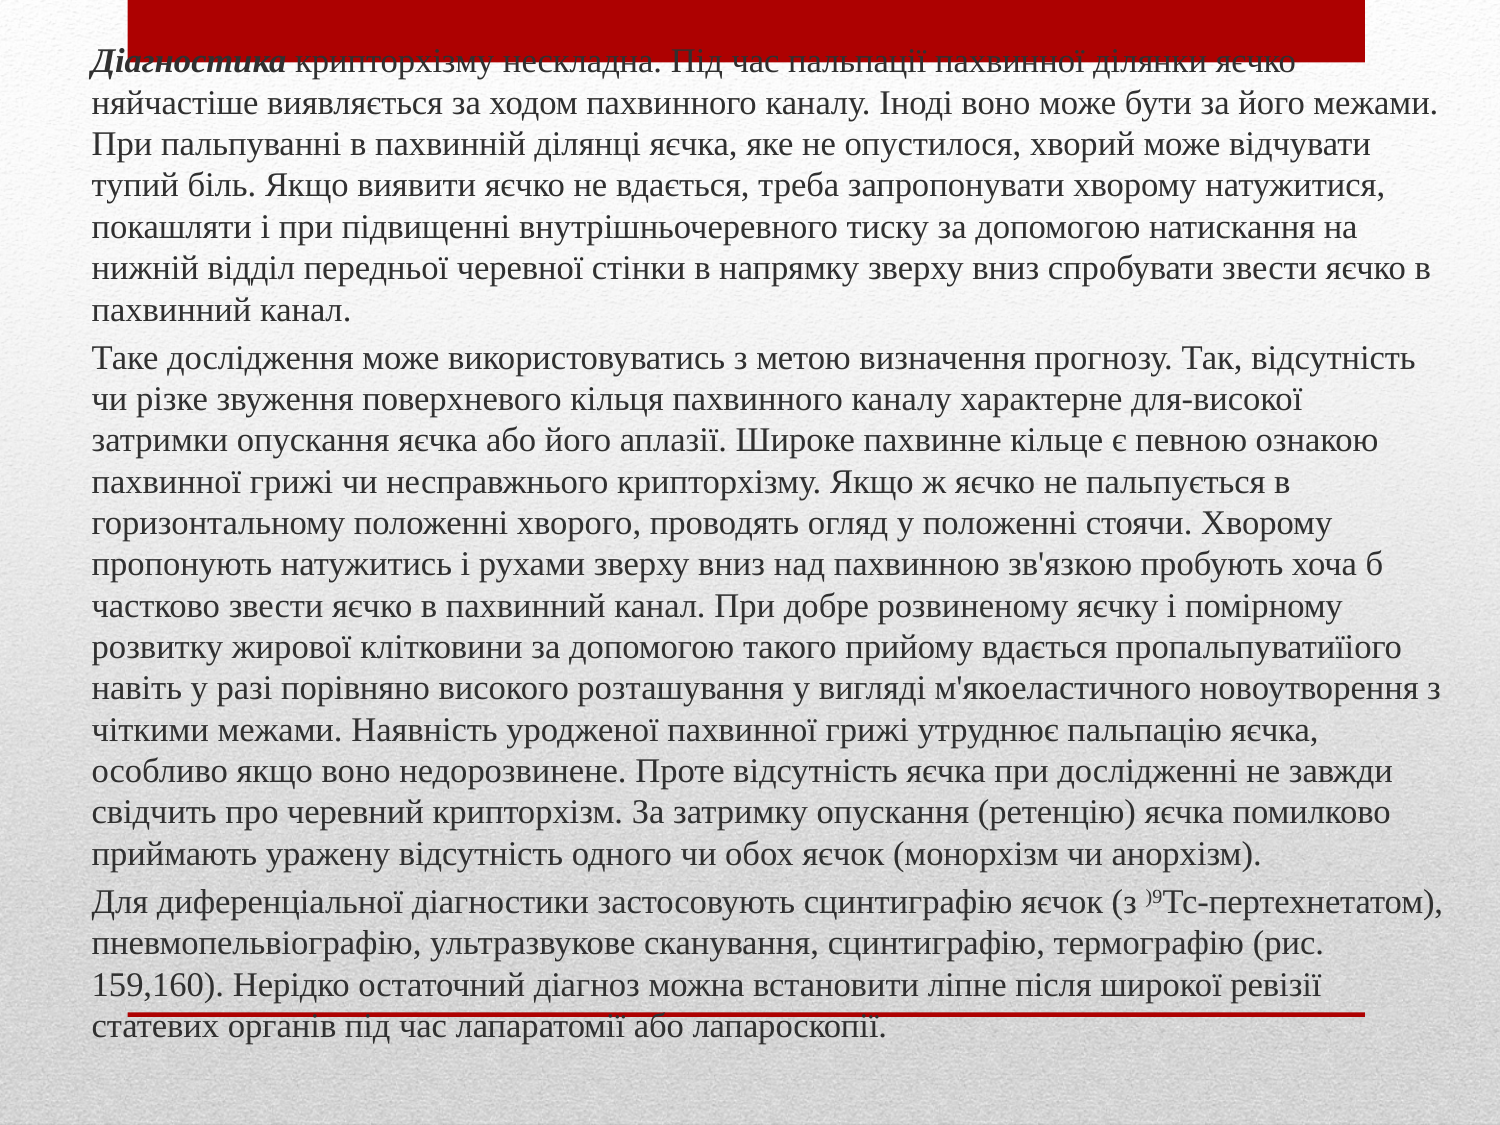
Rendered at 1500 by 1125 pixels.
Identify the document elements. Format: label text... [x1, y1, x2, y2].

list Діагностика крипторхізму нескладна. Під час пальпації пахвинної ділянки яєчко няйчастіше виявляється за ходом пахвинного каналу. Іноді воно може бути за його межами. При пальпуванні в пахвинній ділянці яєчка, яке не опустилося, хворий може відчувати тупий біль. Якщо виявити яєчко не вдається, треба запропонувати хворому натужитися, покашляти і при підвищенні внутрішньочеревного тиску за допомогою натискання на нижній відділ передньої черевної стінки в напрямку зверху вниз спробувати звести яєчко в пахвинний канал. Таке дослідження може використовуватись з метою визначення прогнозу. Так, відсутність чи різке звуження поверхневого кільця пахвинного каналу характерне для-високої затримки опускання яєчка або його аплазії. Широке пахвинне кільце є певною ознакою пахвинної грижі чи несправжнього крипторхізму. Якщо ж яєчко не пальпується в горизонтальному положенні хворого, проводять огляд у положенні стоячи. Хворому пропонують нату­житись і рухами зверху вниз над пахвинною зв'язкою пробують хоча б частко­во звести яєчко в пахвинний канал. При добре розвиненому яєчку і помірному розвитку жирової клітковини за допомогою такого прийому вдається пропальпуватиїіого навіть у разі порівняно високого розташування у вигляді м'якоеластичного новоутворення з чіткими межами. Наявність уродженої пахвинної грижі утруднює пальпацію яєчка, особливо якщо воно недороз­винене. Проте відсутність яєчка при дослідженні не завжди свідчить про черев­ний крипторхізм. За затримку опускання (ретенцію) яєчка помилково прий­мають уражену відсутність одного чи обох яєчок (монорхізм чи анорхізм). Для диференціальної діагностики застосовують сцинтиграфію яєчок (з )9Тс-пертехнетатом), пневмопельвіографію, ультразвукове сканування, сцинтиграфію, термографію (рис. 159,160). Нерідко остаточний діагноз можна встановити ліпне після широкої ревізії статевих органів під час лапаратомії або лапароскопії. [76, 30, 1459, 1071]
